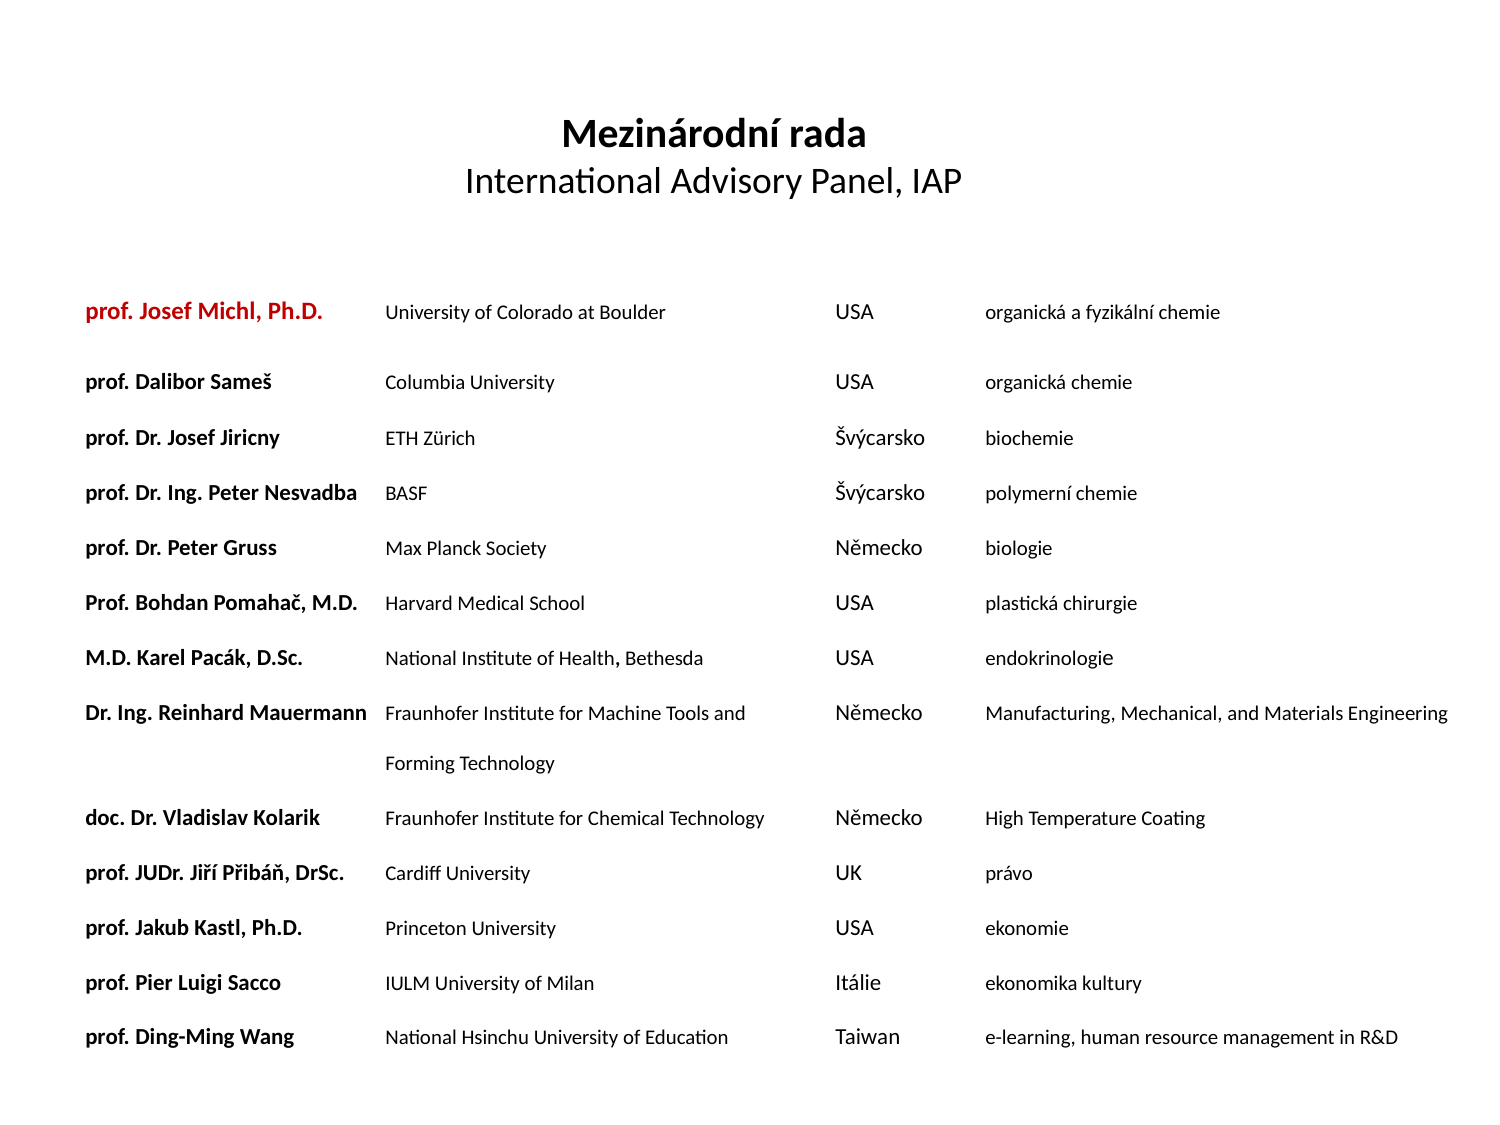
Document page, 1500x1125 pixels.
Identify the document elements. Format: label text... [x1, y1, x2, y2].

text_box prof. Josef Michl, Ph.D. University of Colorado at Boulder USA organická a fyzikální chemie prof. Dalibor Sameš Columbia University USA organická chemie prof. Dr. Josef Jiricny ETH Zürich Švýcarsko biochemie prof. Dr. Ing. Peter Nesvadba BASF Švýcarsko polymerní chemie prof. Dr. Peter Gruss Max Planck Society Německo biologie Prof. Bohdan Pomahač, M.D. Harvard Medical School USA plastická chirurgie M.D. Karel Pacák, D.Sc. National Institute of Health, Bethesda USA endokrinologie Dr. Ing. Reinhard Mauermann Fraunhofer Institute for Machine Tools and Německo Manufacturing, Mechanical, and Materials Engineering Forming Technology doc. Dr. Vladislav Kolarik Fraunhofer Institute for Chemical Technology Německo High Temperature Coating prof. JUDr. Jiří Přibáň, DrSc. Cardiff University UK právo prof. Jakub Kastl, Ph.D. Princeton University USA ekonomie prof. Pier Luigi Sacco IULM University of Milan Itálie ekonomika kultury prof. Ding-Ming Wang National Hsinchu University of Education Taiwan e-learning, human resource management in R&D [70, 248, 1464, 1057]
text_box Mezinárodní rada International Advisory Panel, IAP [450, 98, 978, 209]
